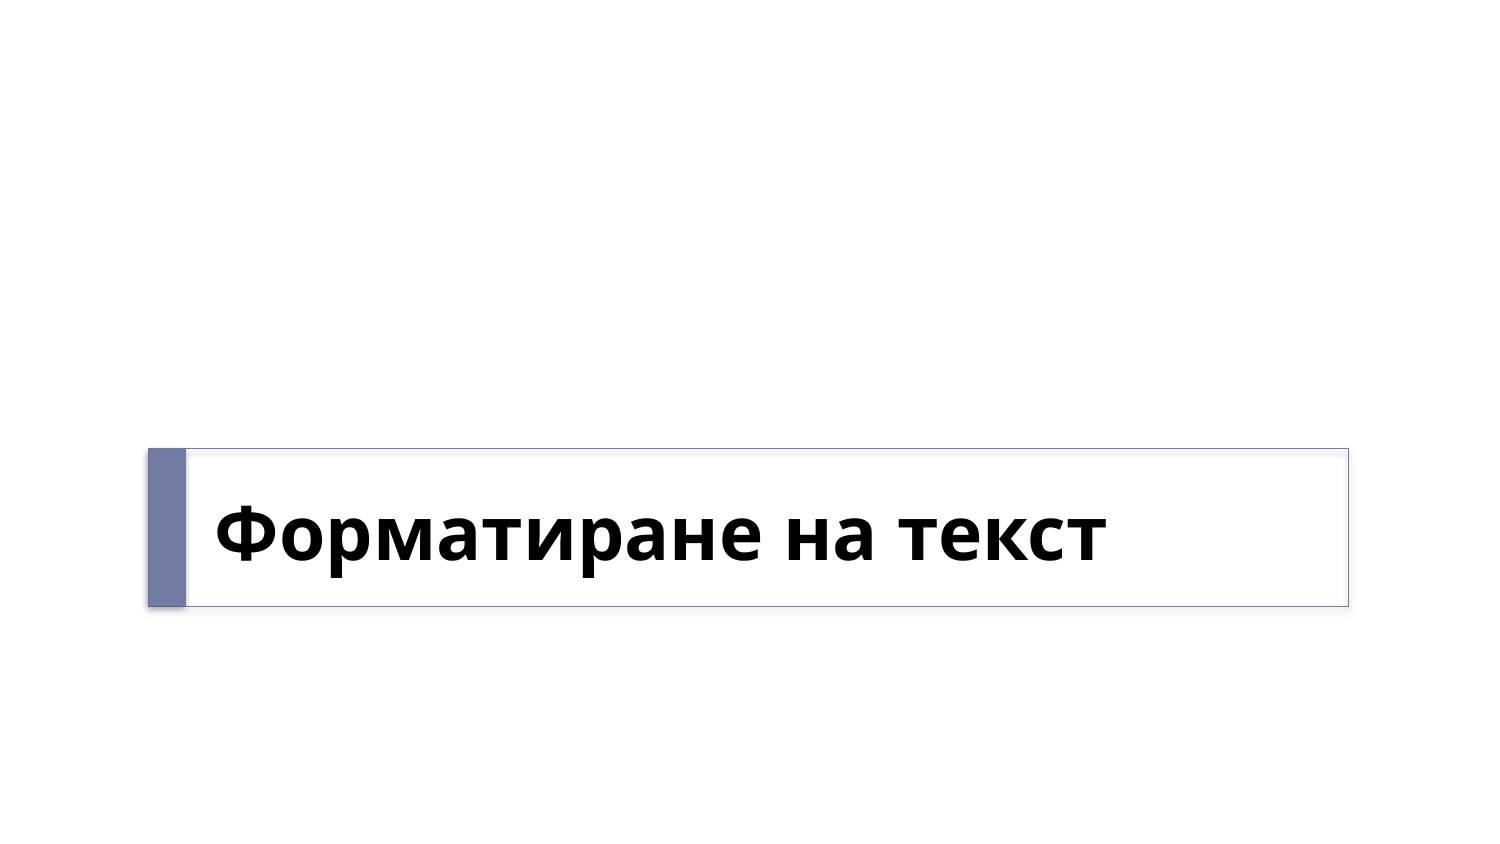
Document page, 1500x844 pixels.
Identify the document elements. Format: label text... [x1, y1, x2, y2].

title Форматиране на текст [200, 478, 1325, 600]
